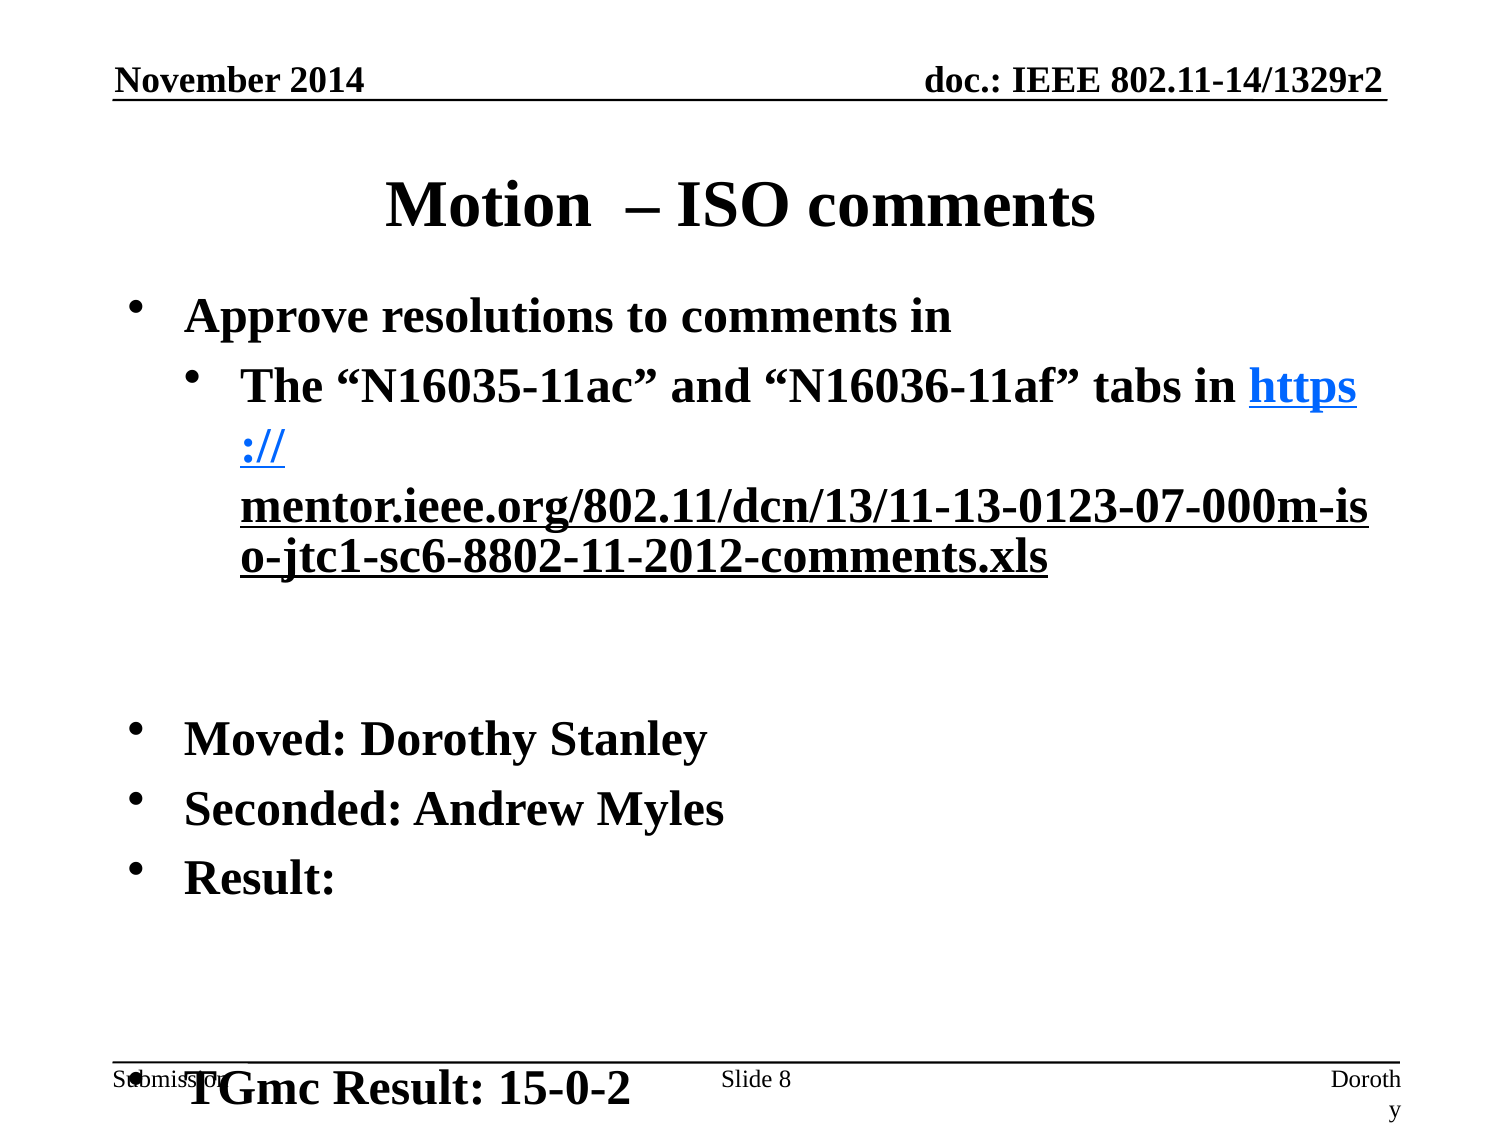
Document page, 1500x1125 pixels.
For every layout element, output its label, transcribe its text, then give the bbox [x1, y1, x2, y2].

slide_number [114, 54, 374, 101]
slide_number Slide 8 [712, 1061, 800, 1093]
footer Dorothy Stanley, Aruba Networks [1324, 1061, 1402, 1093]
list Approve resolutions to comments in The “N16035-11ac” and “N16036-11af” tabs in https://mentor.ieee.org/802.11/dcn/13/11-13-0123-07-000m-iso-jtc1-sc6-8802-11-2012-comments.xls Moved: Dorothy Stanley Seconded: Andrew Myles Result: TGmc Result: 15-0-2 [112, 275, 1388, 850]
title Motion – ISO comments [112, 112, 1388, 275]
